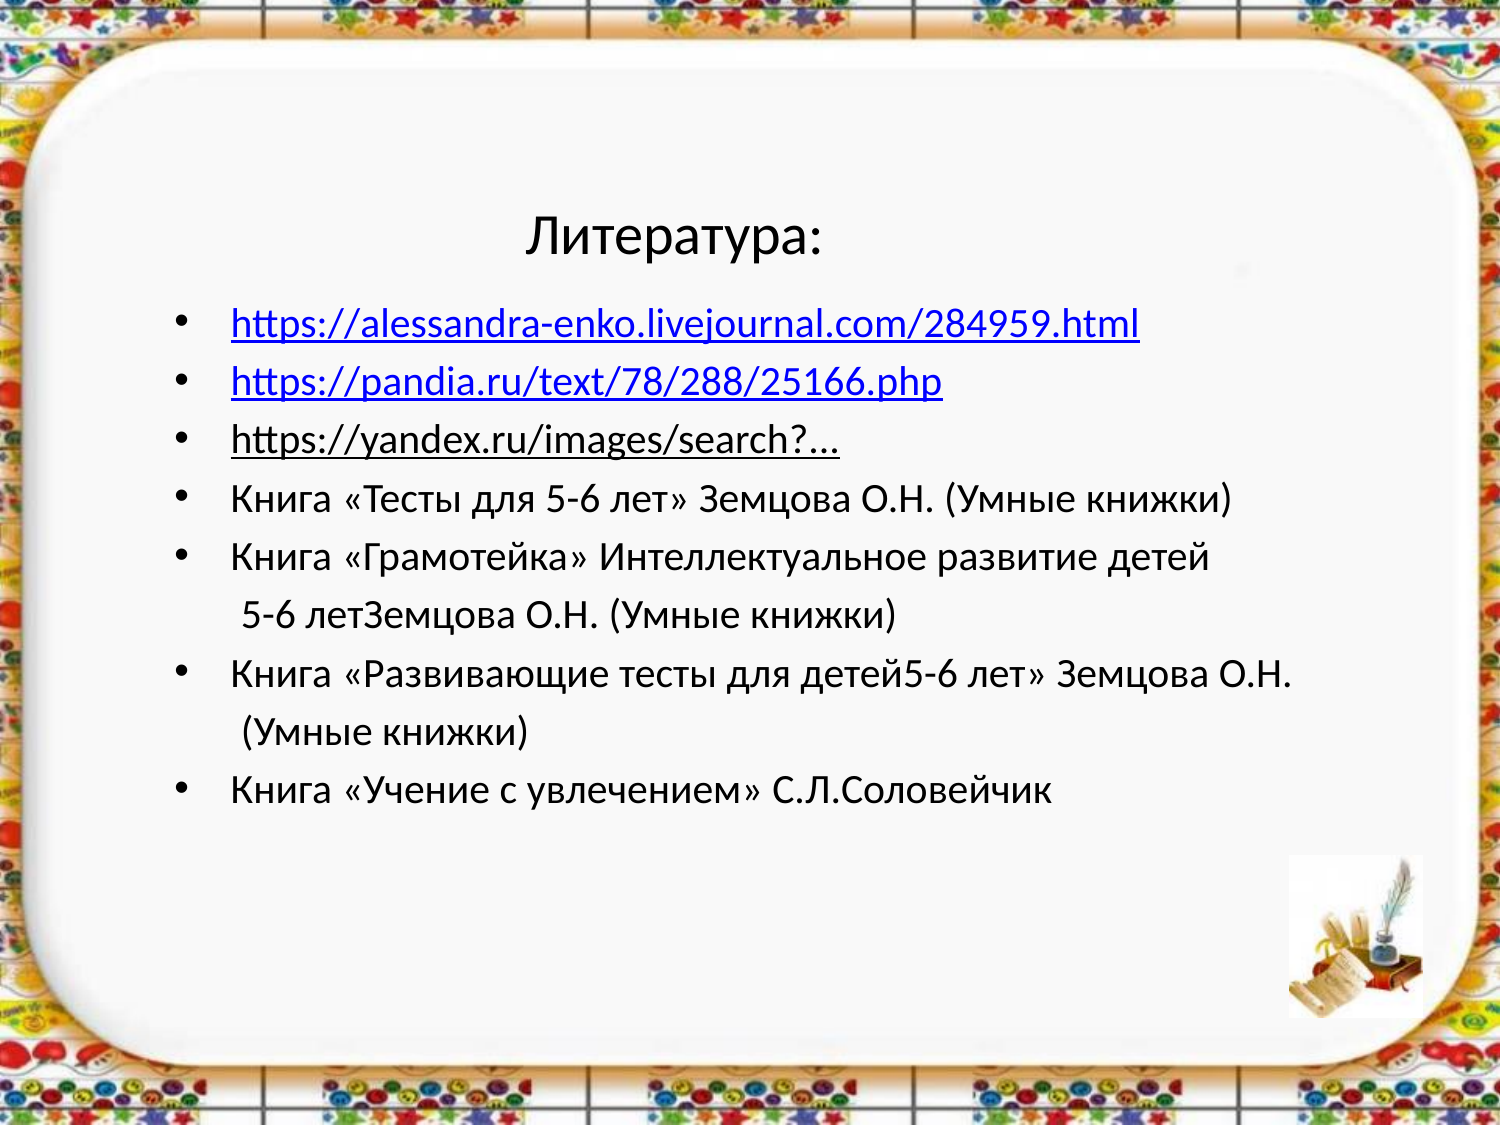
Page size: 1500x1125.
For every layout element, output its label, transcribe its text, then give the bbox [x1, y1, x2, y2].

picture [0, 0, 1500, 1125]
list https://alessandra-enko.livejournal.com/284959.html https://pandia.ru/text/78/288/25166.php https://yandex.ru/images/search?... Книга «Тесты для 5-6 лет» Земцова О.Н. (Умные книжки) Книга «Грамотейка» Интеллектуальное развитие детей 5-6 летЗемцова О.Н. (Умные книжки) Книга «Развивающие тесты для детей5-6 лет» Земцова О.Н. (Умные книжки) Книга «Учение с увлечением» С.Л.Соловейчик [159, 229, 1319, 972]
title Литература: [0, 136, 1351, 325]
